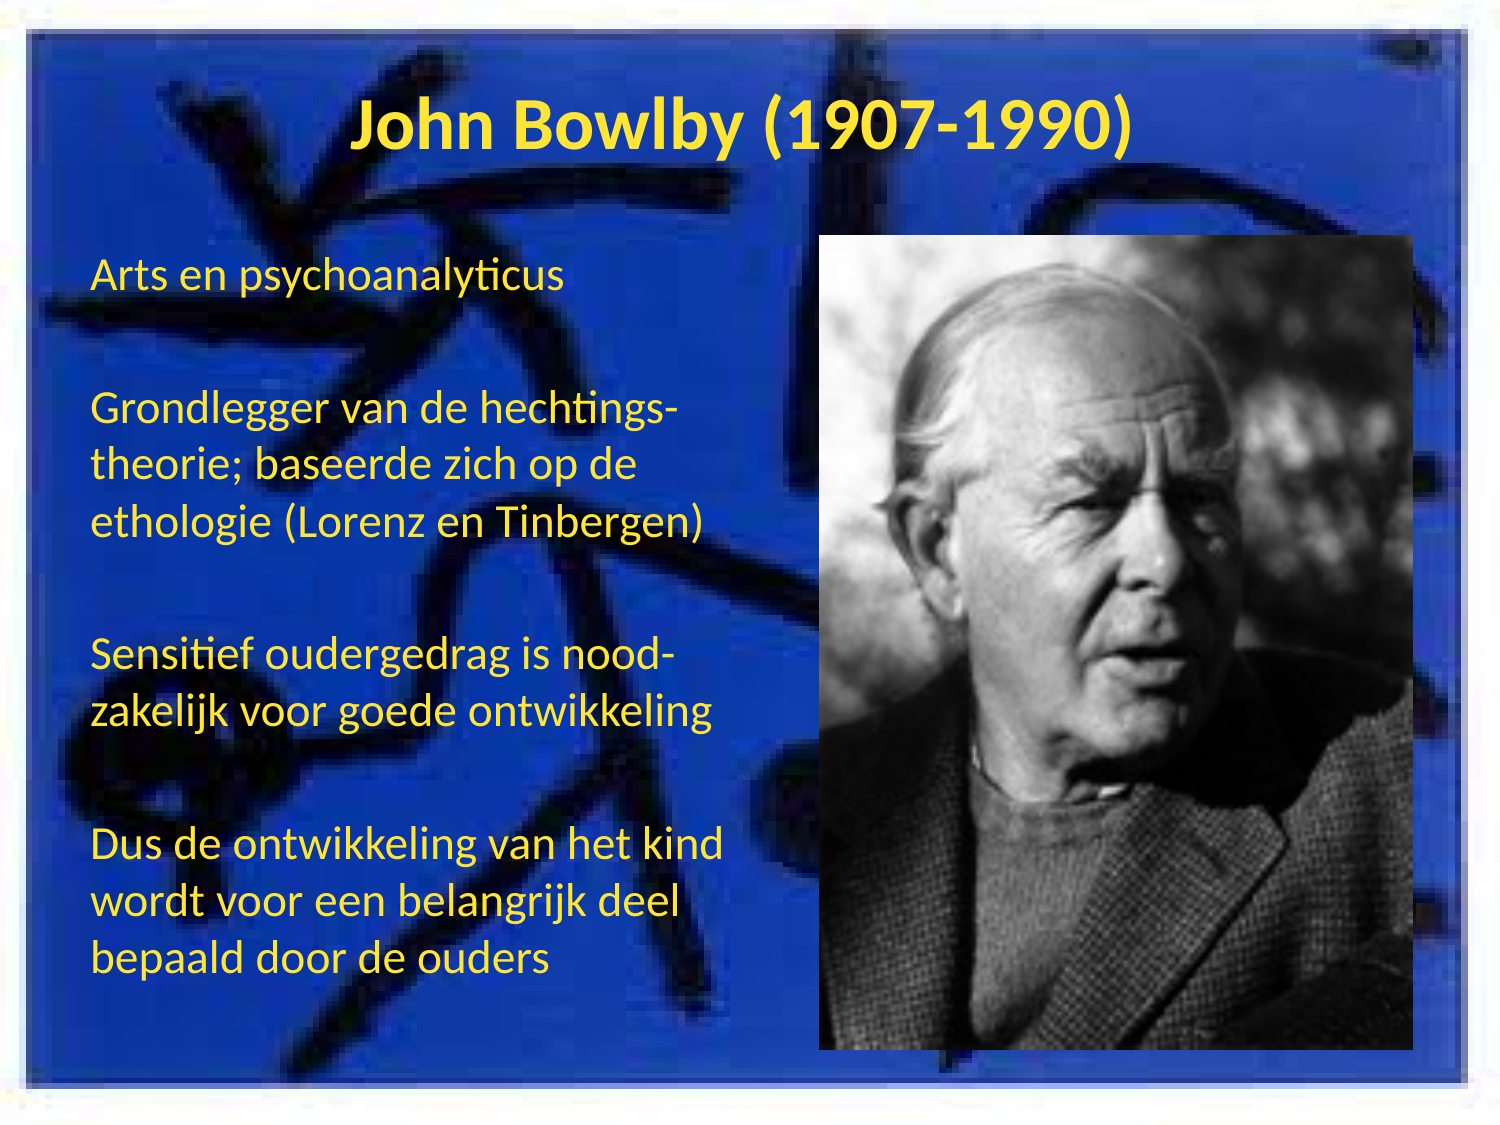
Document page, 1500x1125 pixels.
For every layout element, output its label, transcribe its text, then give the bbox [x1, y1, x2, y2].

list Arts en psychoanalyticus Grondlegger van de hechtings-theorie; baseerde zich op de ethologie (Lorenz en Tinbergen) Sensitief oudergedrag is nood-zakelijk voor goede ontwikkeling Dus de ontwikkeling van het kind wordt voor een belangrijk deel bepaald door de ouders [75, 235, 758, 1005]
picture [0, 0, 1500, 1125]
title John Bowlby (1907-1990) [122, 72, 1363, 173]
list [760, 235, 1472, 1050]
